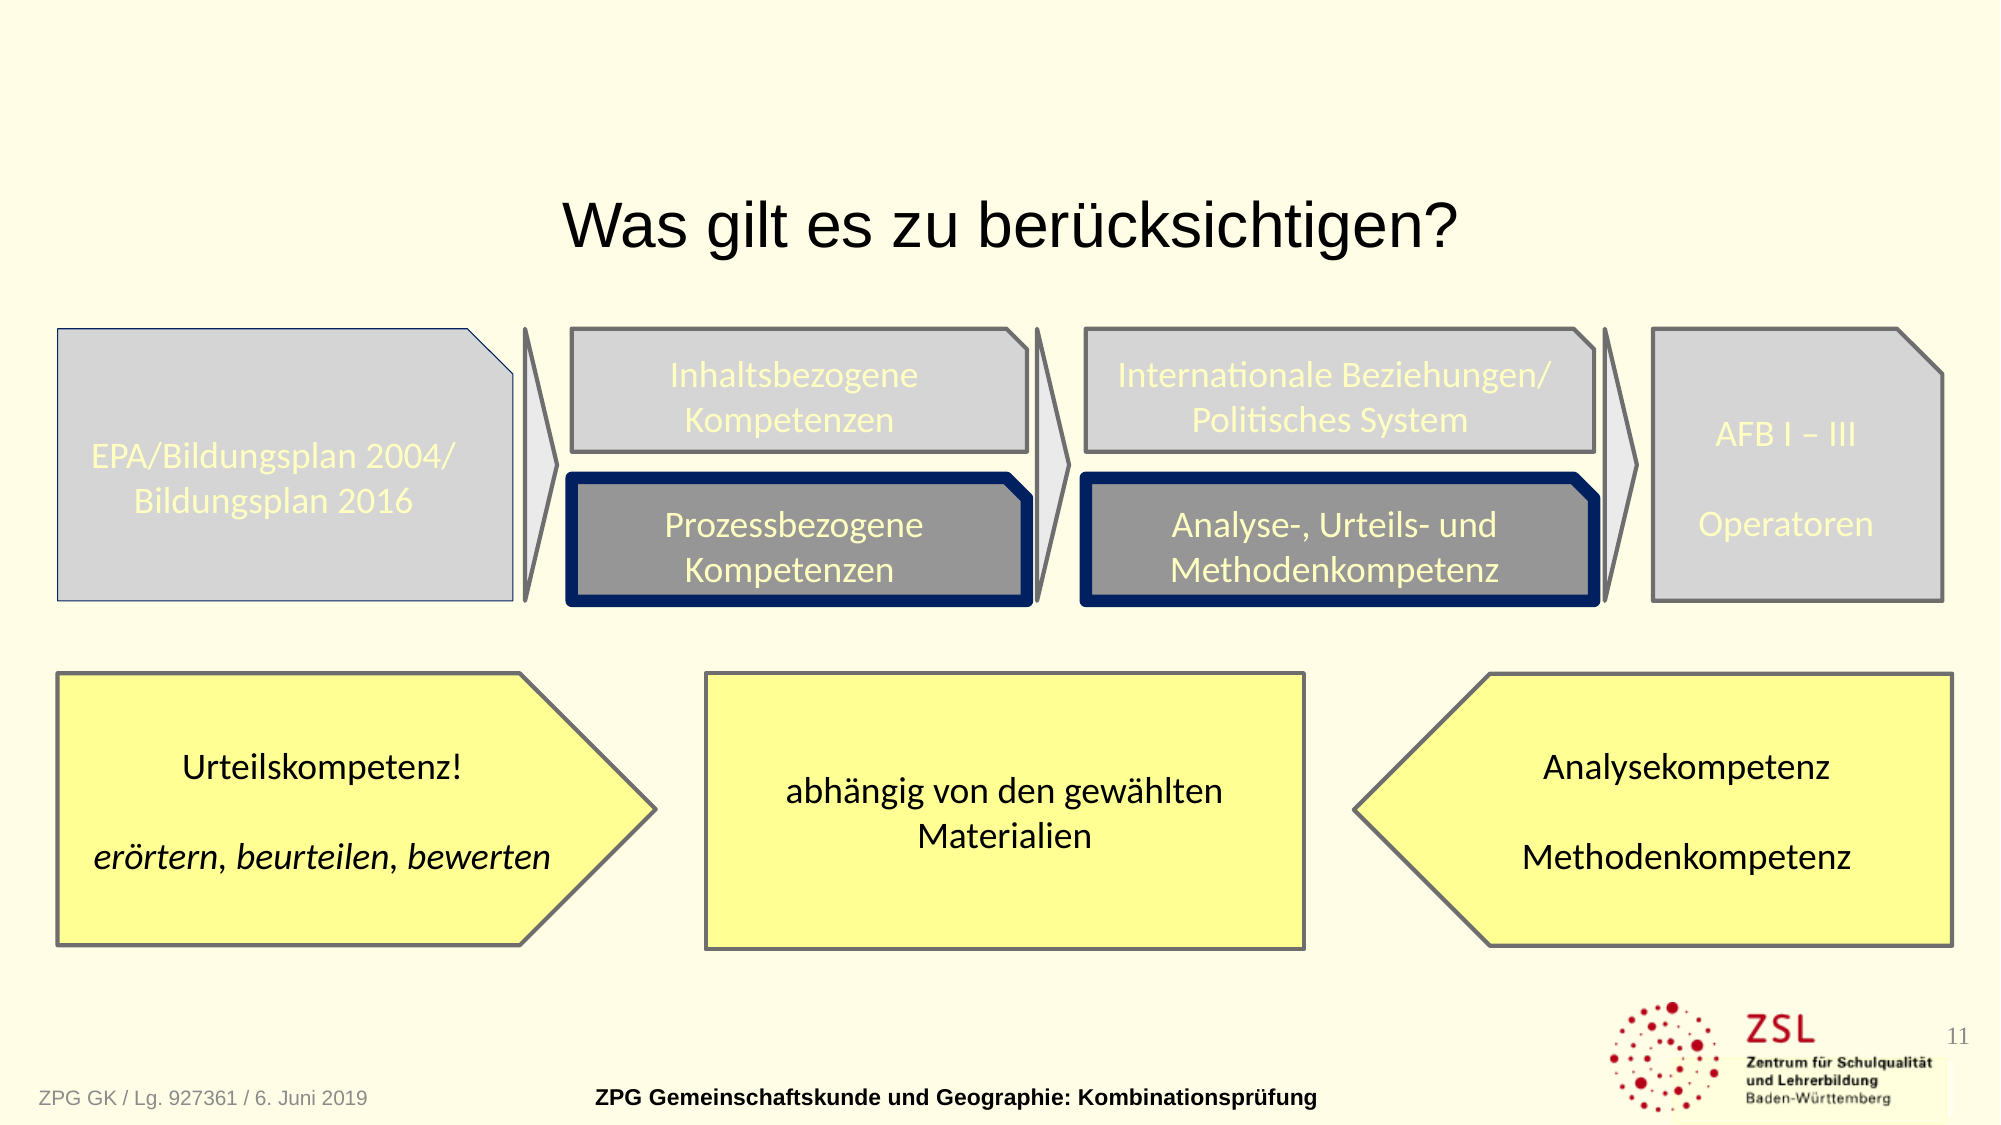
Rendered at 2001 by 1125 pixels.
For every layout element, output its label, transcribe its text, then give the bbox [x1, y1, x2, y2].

text_box Was gilt es zu berücksichtigen? [149, 175, 1875, 268]
picture [1947, 1065, 1953, 1116]
text_box Analysekompetenz Methodenkompetenz [1351, 671, 1955, 948]
text_box EPA/Bildungsplan 2004/ Bildungsplan 2016 [55, 326, 515, 603]
text_box Prozessbezogene Kompetenzen [569, 475, 1030, 603]
text_box [1034, 326, 1072, 603]
text_box [522, 326, 560, 603]
text_box Urteilskompetenz! erörtern, beurteilen, bewerten [55, 671, 658, 948]
text_box Analyse-, Urteils- und Methodenkompetenz [1083, 475, 1597, 603]
text_box abhängig von den gewählten Materialien [704, 671, 1306, 951]
picture [1609, 1002, 1935, 1114]
text_box Inhaltsbezogene Kompetenzen [569, 326, 1030, 454]
text_box AFB I – III Operatoren [1650, 326, 1945, 603]
text_box [1602, 326, 1639, 603]
slide_number 11 [1899, 1004, 1986, 1065]
text_box ZPG GK / Lg. 927361 / 6. Juni 2019 [23, 1066, 843, 1125]
text_box Internationale Beziehungen/ Politisches System [1083, 326, 1597, 454]
